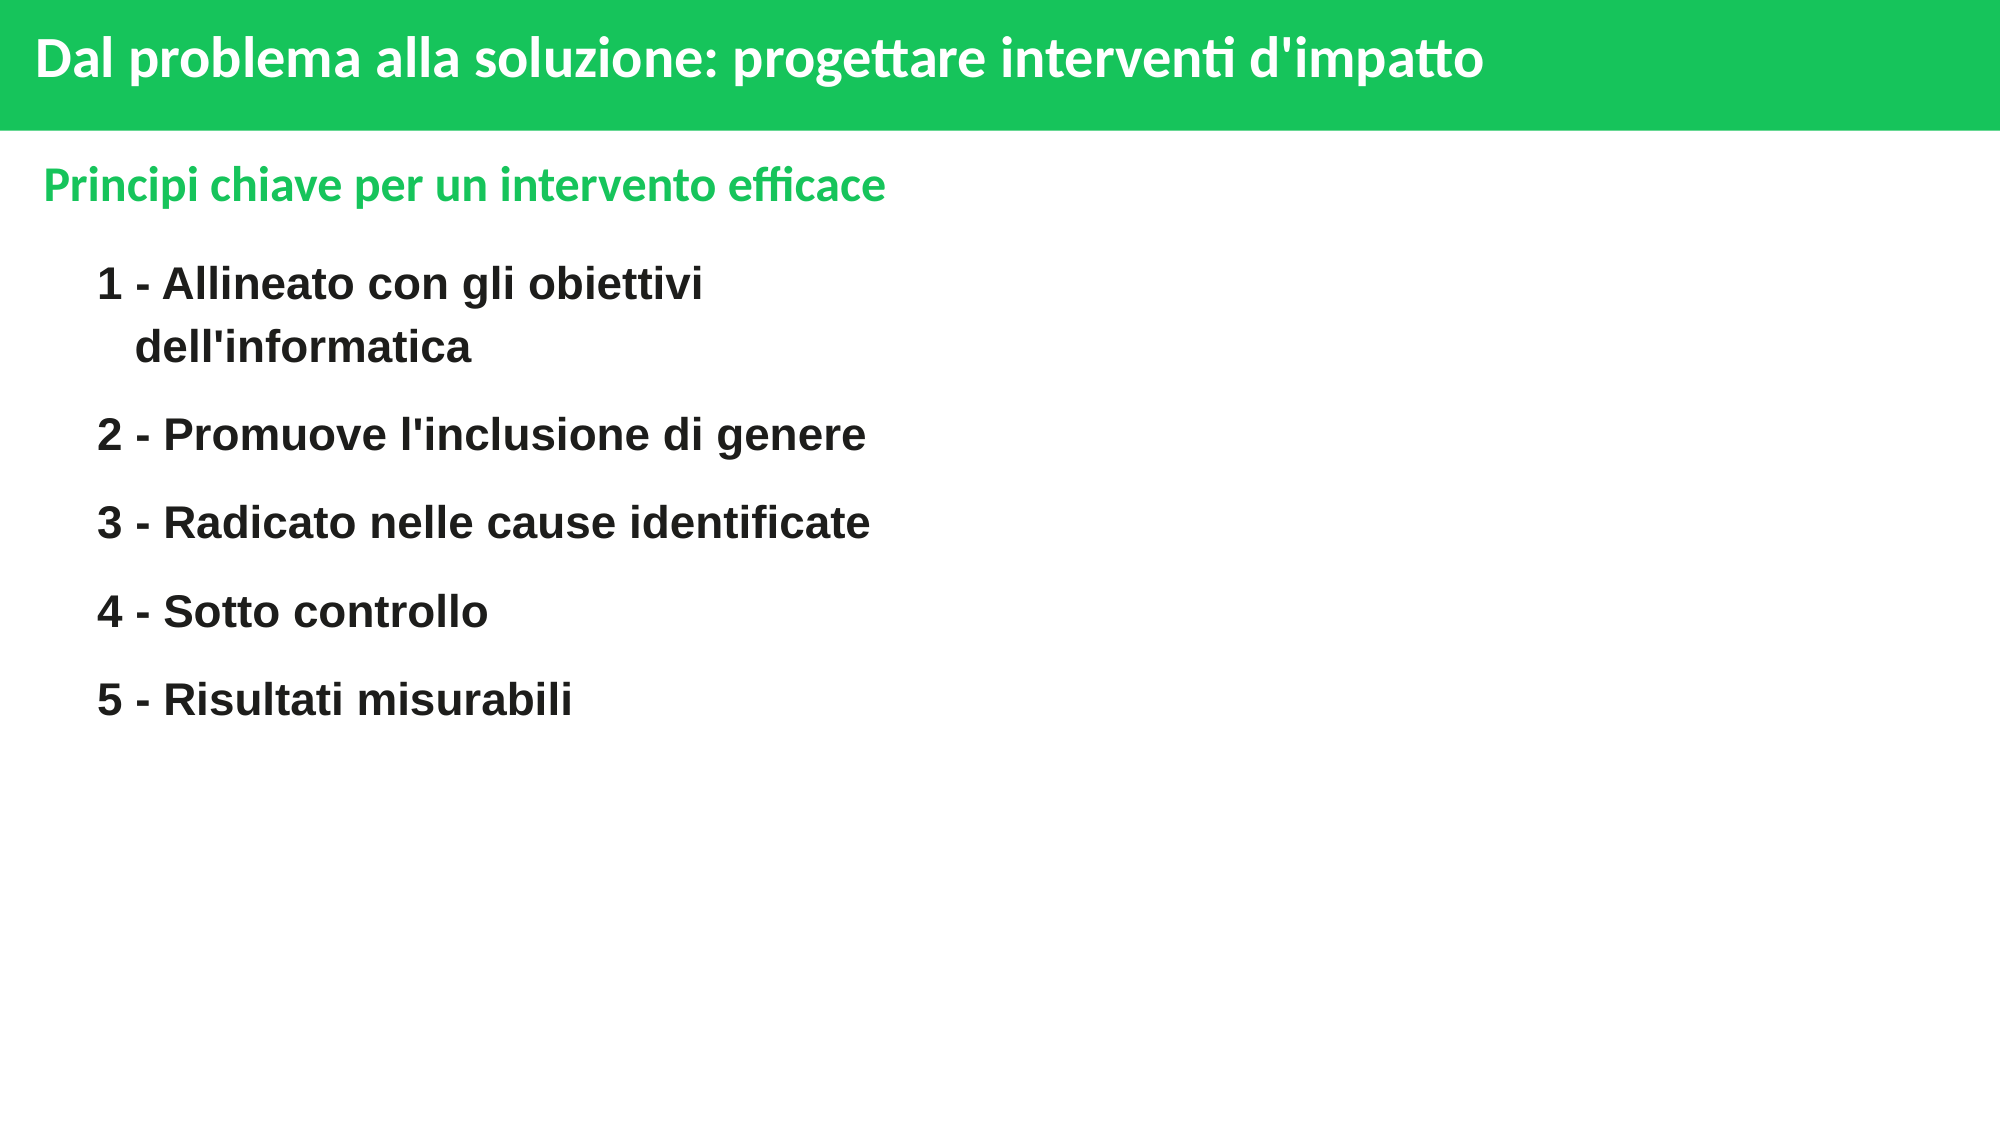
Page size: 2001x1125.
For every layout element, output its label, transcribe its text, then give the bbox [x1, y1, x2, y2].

title Dal problema alla soluzione: progettare interventi d'impatto [20, 0, 1980, 118]
text_box 1 - Allineato con gli obiettivi dell'informatica 2 - Promuove l'inclusione di genere 3 - Radicato nelle cause identificate 4 - Sotto controllo 5 - Risultati misurabili [44, 231, 1000, 926]
list Principi chiave per un intervento efficace [16, 140, 1976, 231]
